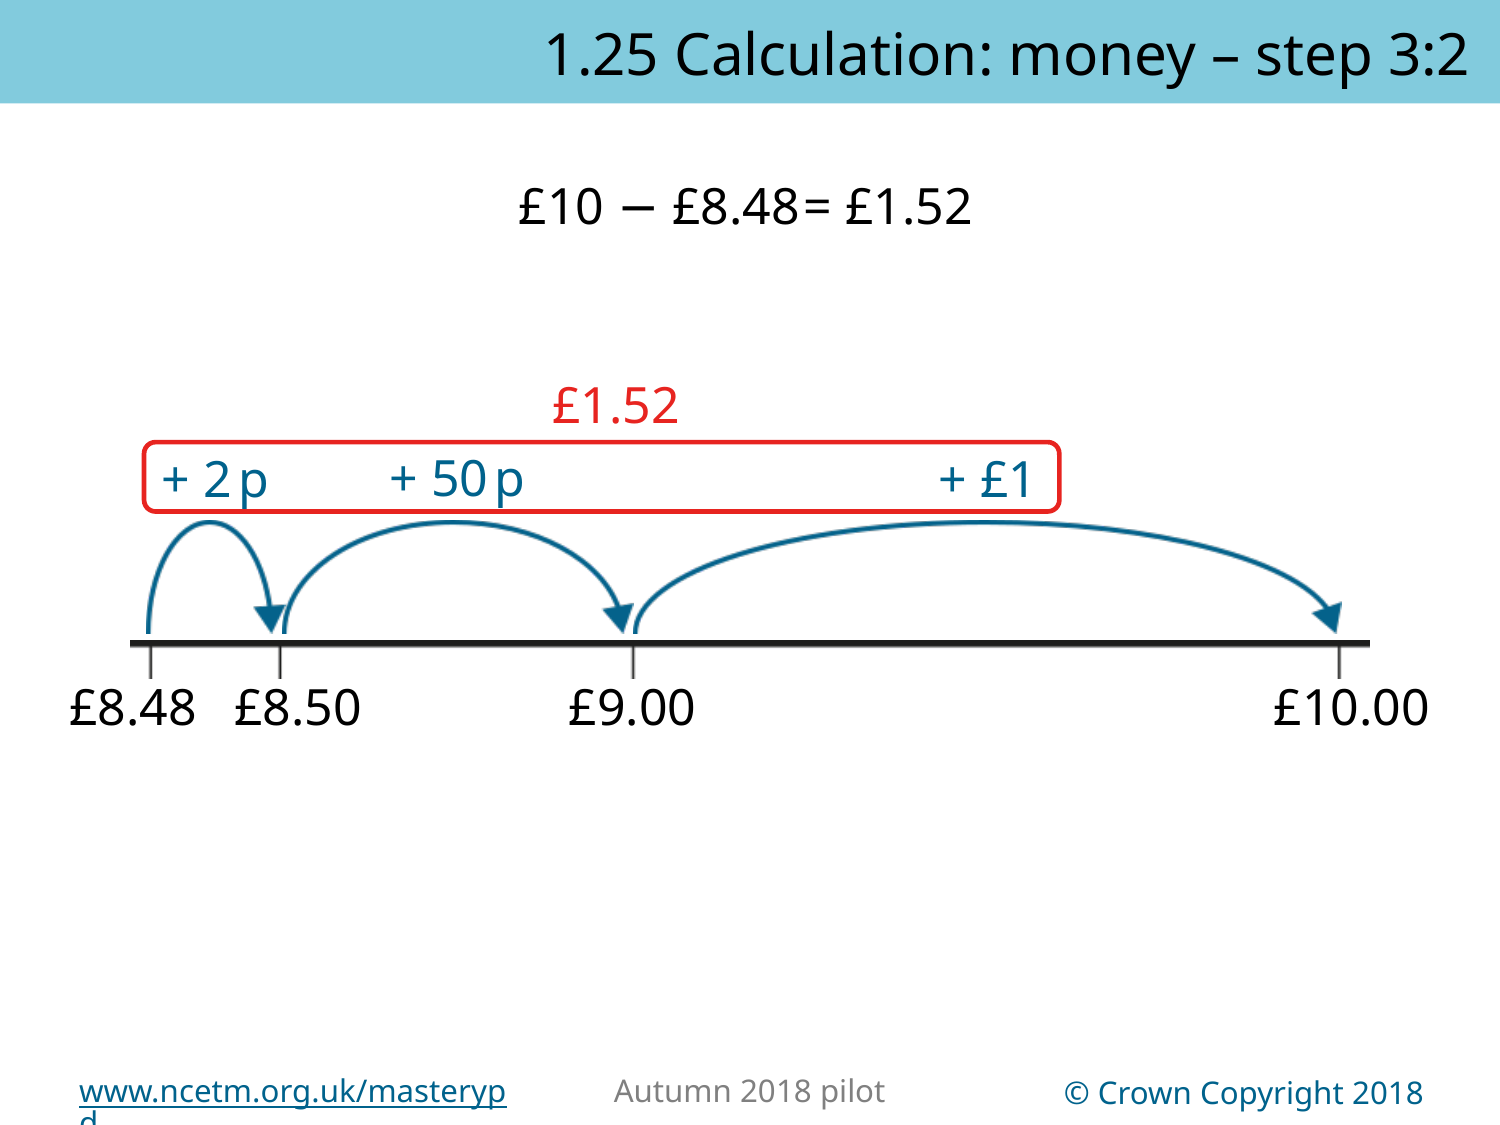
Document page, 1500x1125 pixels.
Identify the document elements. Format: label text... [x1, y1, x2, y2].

text_box = £1.52 [815, 166, 988, 242]
text_box £10 − £8.48 [503, 166, 815, 242]
text_box £8.48 [54, 668, 212, 744]
text_box £9.00 [553, 687, 712, 744]
picture [151, 519, 449, 634]
text_box + 2 p [146, 508, 284, 516]
text_box + 50 p [374, 438, 541, 514]
text_box [541, 442, 1060, 512]
text_box [144, 442, 374, 512]
text_box £1.52 [536, 365, 695, 441]
text_box £8.50 [219, 687, 377, 744]
picture [638, 519, 1343, 634]
text_box + 2 p [146, 440, 284, 445]
text_box + £1 [923, 511, 1053, 516]
text_box £10.00 [1259, 668, 1446, 744]
list 1.25 Calculation: money – step 3:2 [0, 0, 1500, 104]
picture [146, 519, 208, 628]
picture [129, 639, 1371, 679]
picture [287, 519, 978, 634]
